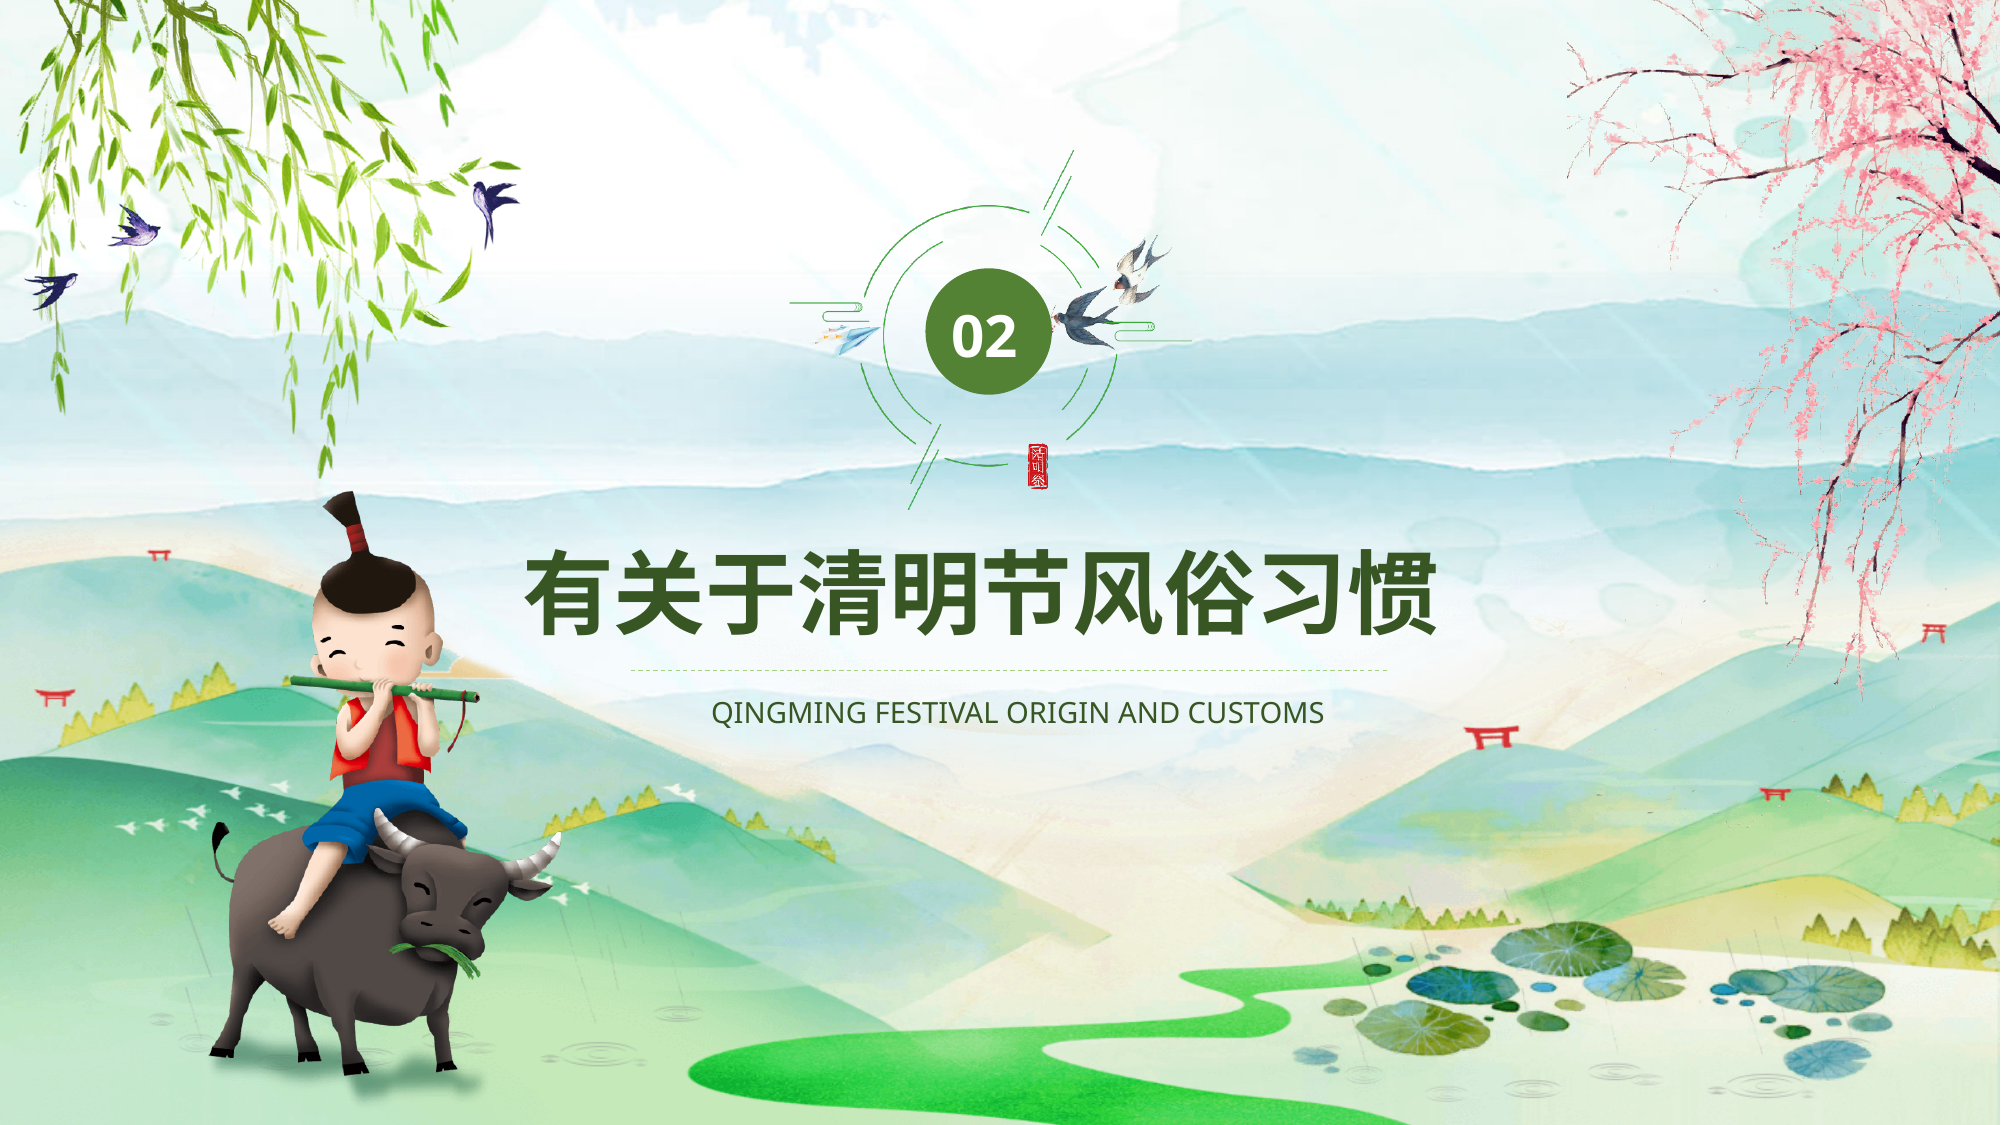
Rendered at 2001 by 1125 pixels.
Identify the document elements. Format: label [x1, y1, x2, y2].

picture [1272, 887, 1920, 1115]
picture [0, 0, 2000, 1125]
text_box [733, 78, 1236, 582]
text_box [54, 770, 1986, 1125]
